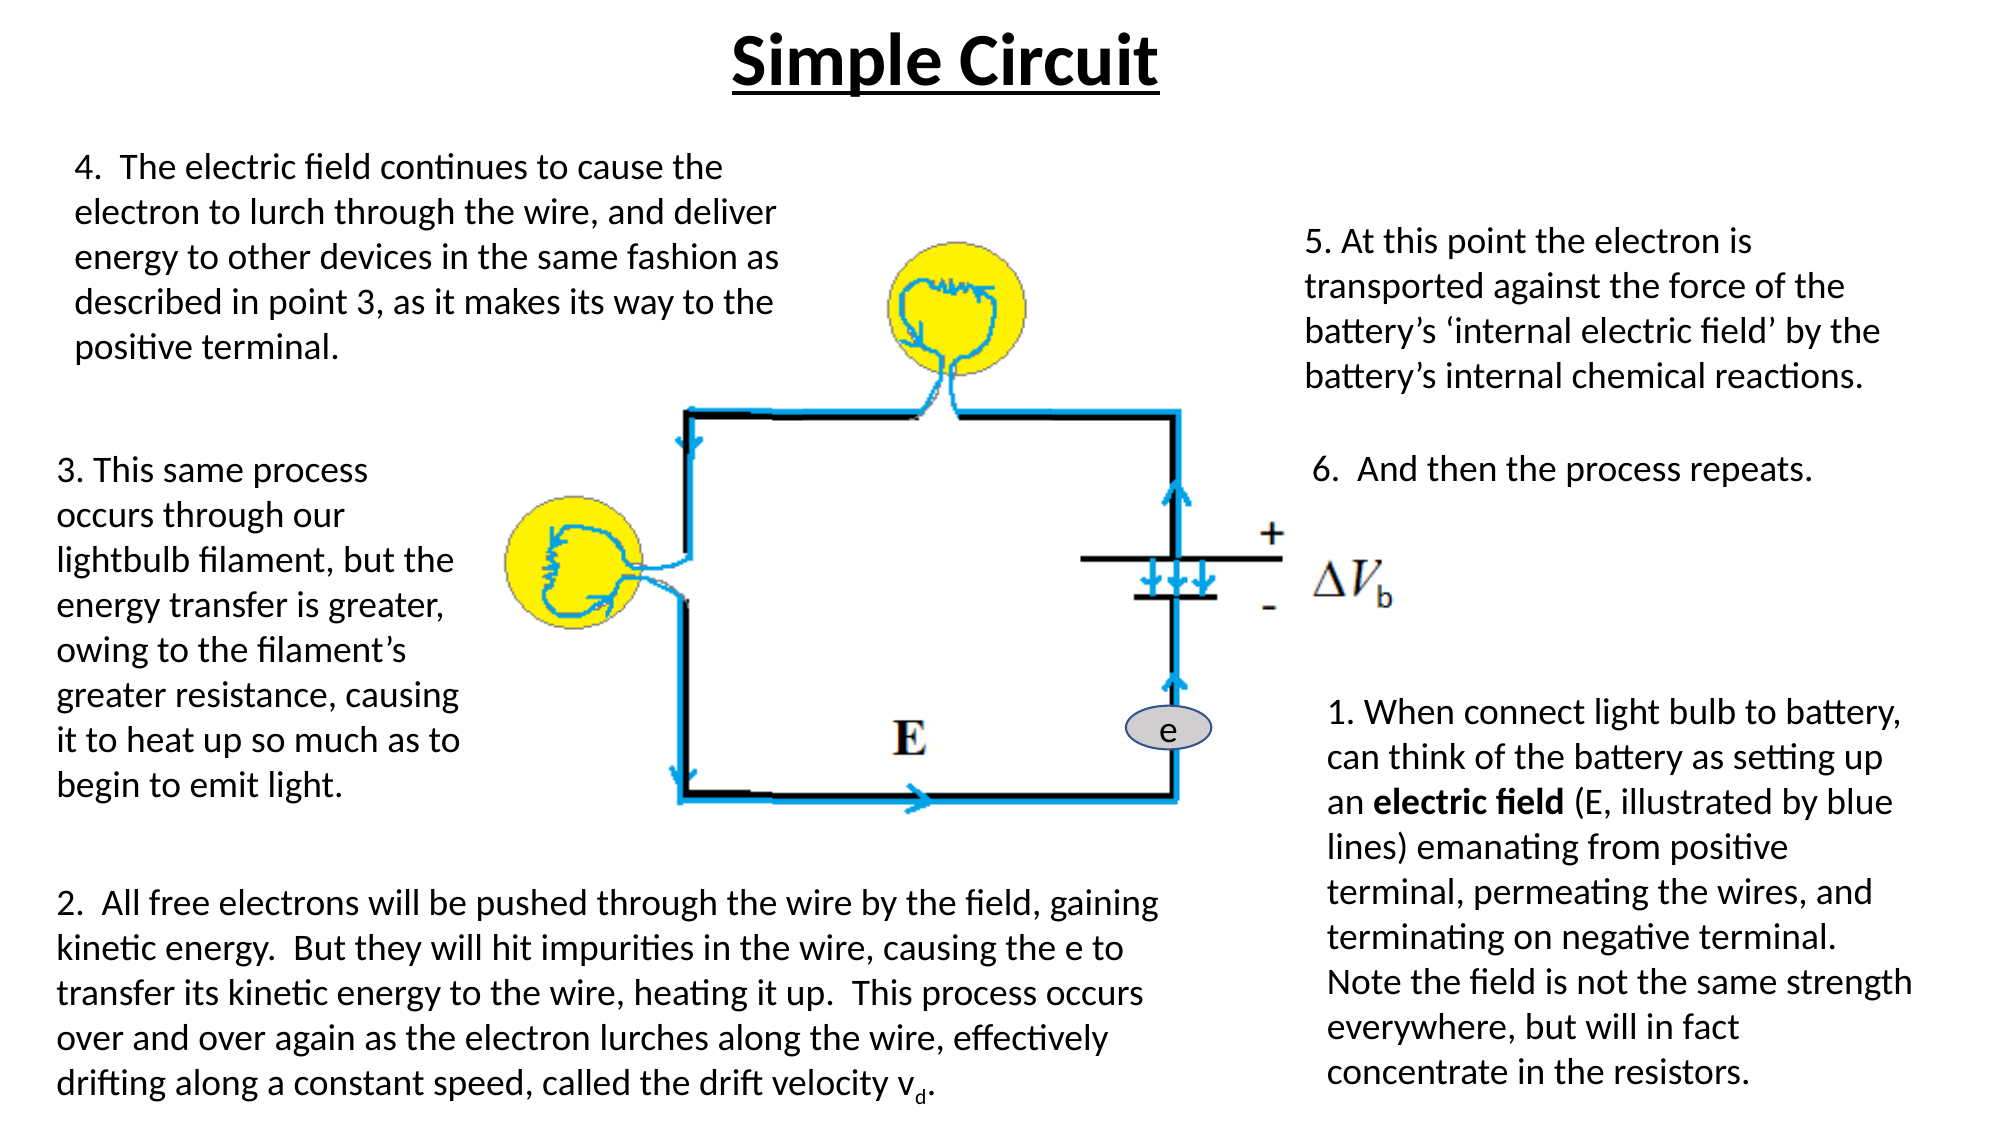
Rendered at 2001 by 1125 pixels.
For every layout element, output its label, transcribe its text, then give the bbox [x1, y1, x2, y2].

text_box 2. All free electrons will be pushed through the wire by the field, gaining kinetic energy. But they will hit impurities in the wire, causing the e to transfer its kinetic energy to the wire, heating it up. This process occurs over and over again as the electron lurches along the wire, effectively drifting along a constant speed, called the drift velocity vd. [41, 870, 1212, 1116]
text_box 6. And then the process repeats. [1497, 436, 1846, 497]
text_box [453, 226, 1497, 845]
text_box 3. This same process occurs through our lightbulb filament, but the energy transfer is greater, owing to the filament’s greater resistance, causing it to heat up so much as to begin to emit light. [41, 438, 453, 813]
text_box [802, 223, 1053, 461]
text_box 4. The electric field continues to cause the electron to lurch through the wire, and deliver energy to other devices in the same fashion as described in point 3, as it makes its way to the positive terminal. [59, 134, 821, 375]
text_box Simple Circuit [716, 13, 1235, 126]
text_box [453, 376, 773, 840]
text_box 1. When connect light bulb to battery, can think of the battery as setting up an electric field (E, illustrated by blue lines) emanating from positive terminal, permeating the wires, and terminating on negative terminal. Note the field is not the same strength everywhere, but will in fact concentrate in the resistors. [1312, 679, 1937, 1099]
text_box 5. At this point the electron is transported against the force of the battery’s ‘internal electric field’ by the battery’s internal chemical reactions. [1289, 208, 1944, 404]
